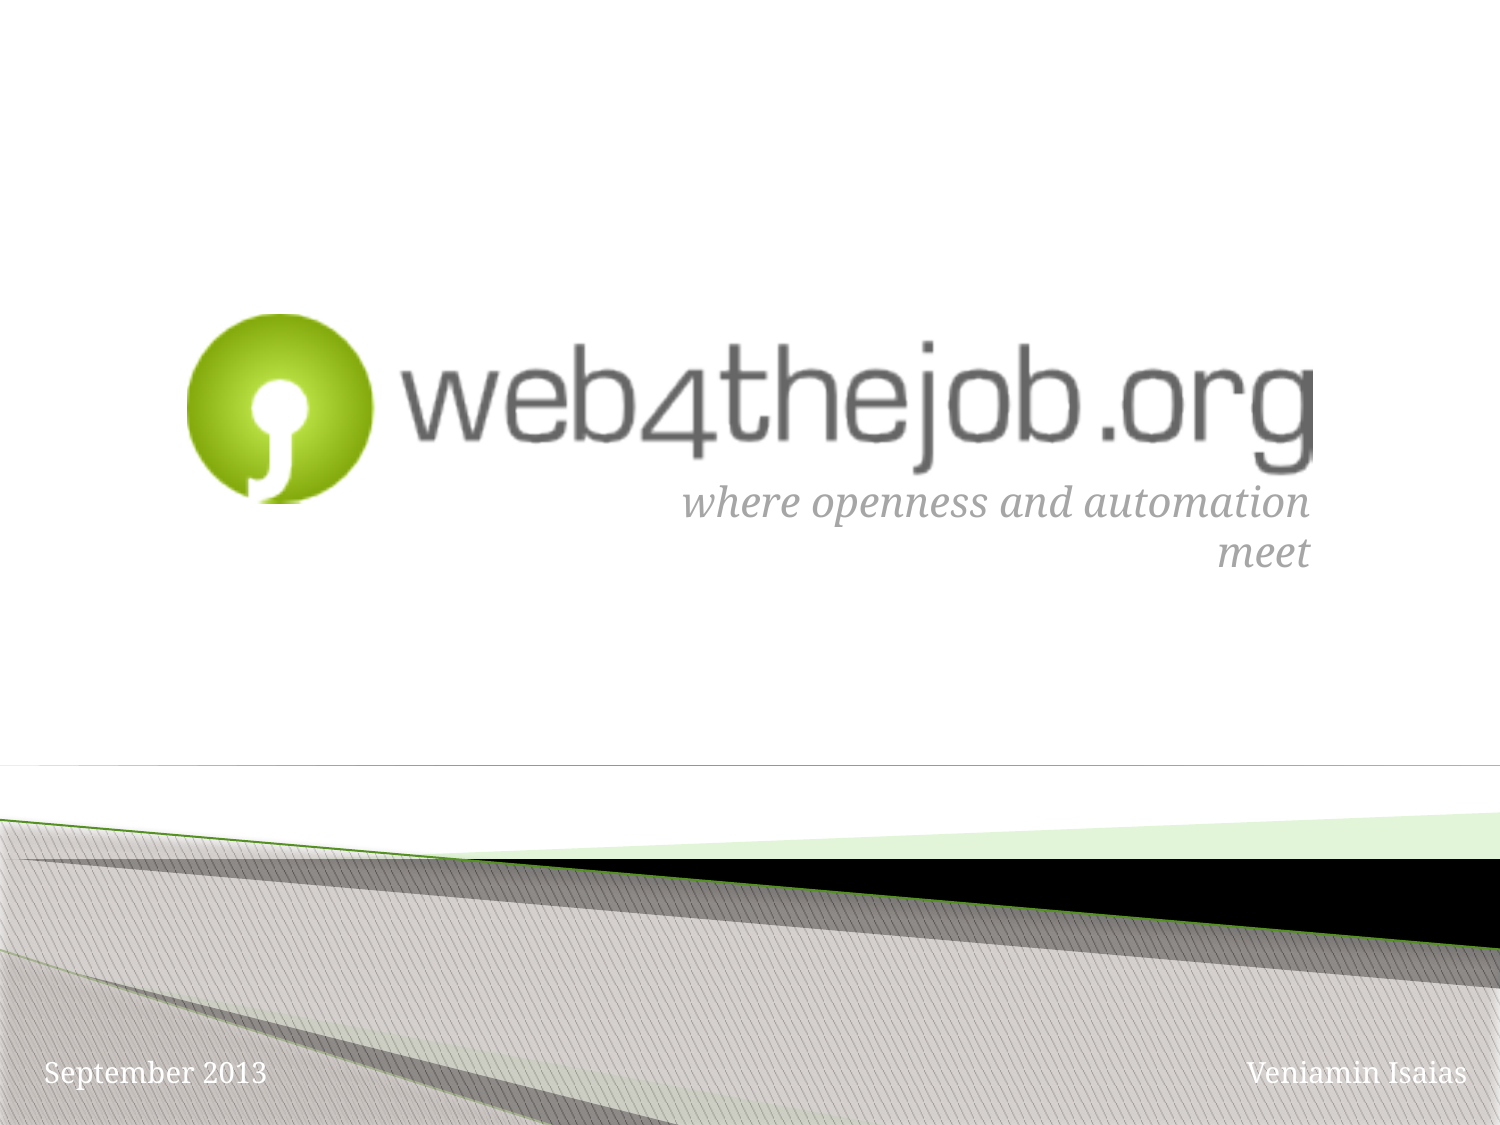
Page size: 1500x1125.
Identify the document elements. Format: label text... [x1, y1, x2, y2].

picture [391, 859, 1500, 989]
text_box September 2013 [29, 1046, 313, 1097]
subtitle where openness and automation meet [572, 468, 1329, 528]
picture [187, 314, 1313, 504]
text_box Veniamin Isaias [998, 1046, 1483, 1097]
